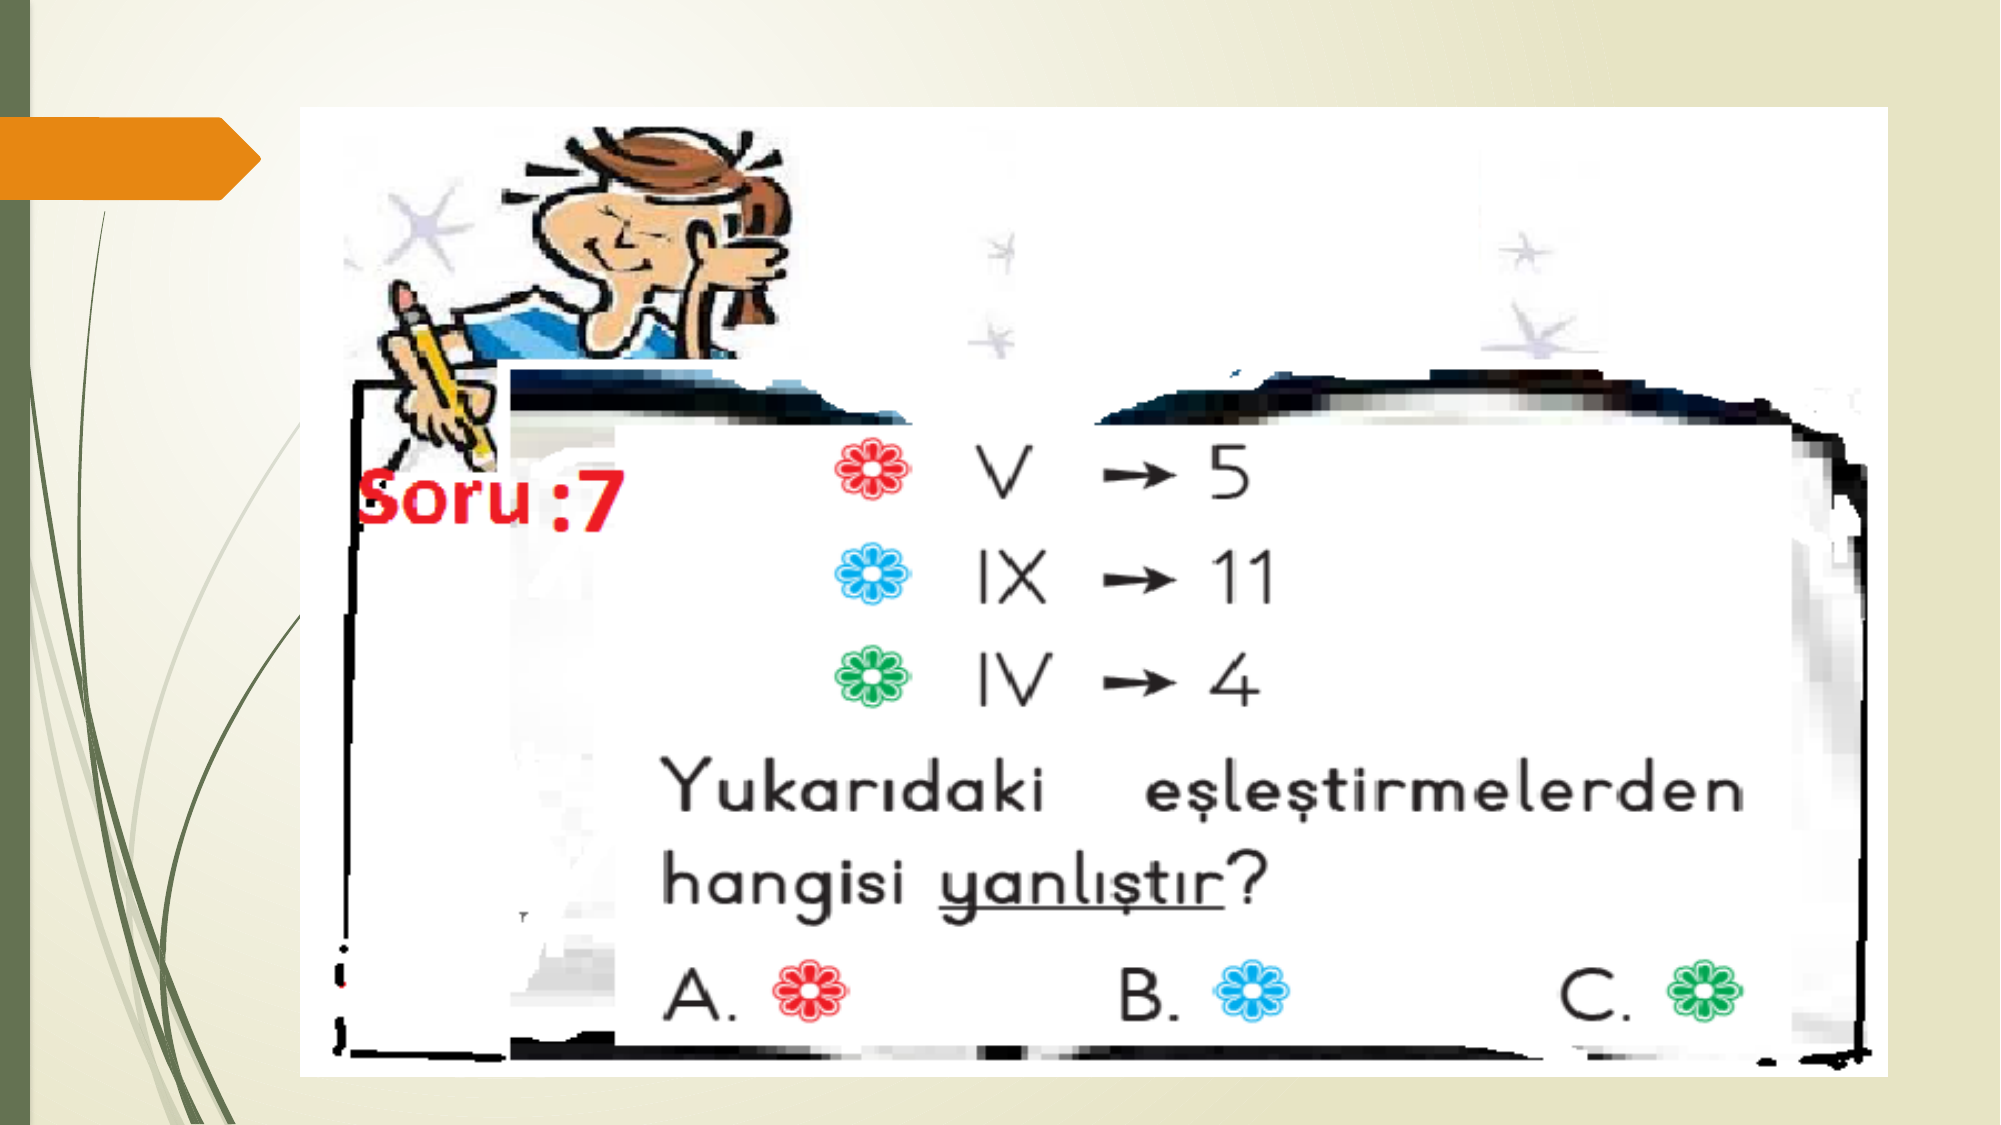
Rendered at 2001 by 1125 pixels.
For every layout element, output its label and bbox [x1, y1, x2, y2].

picture [299, 107, 1889, 1078]
